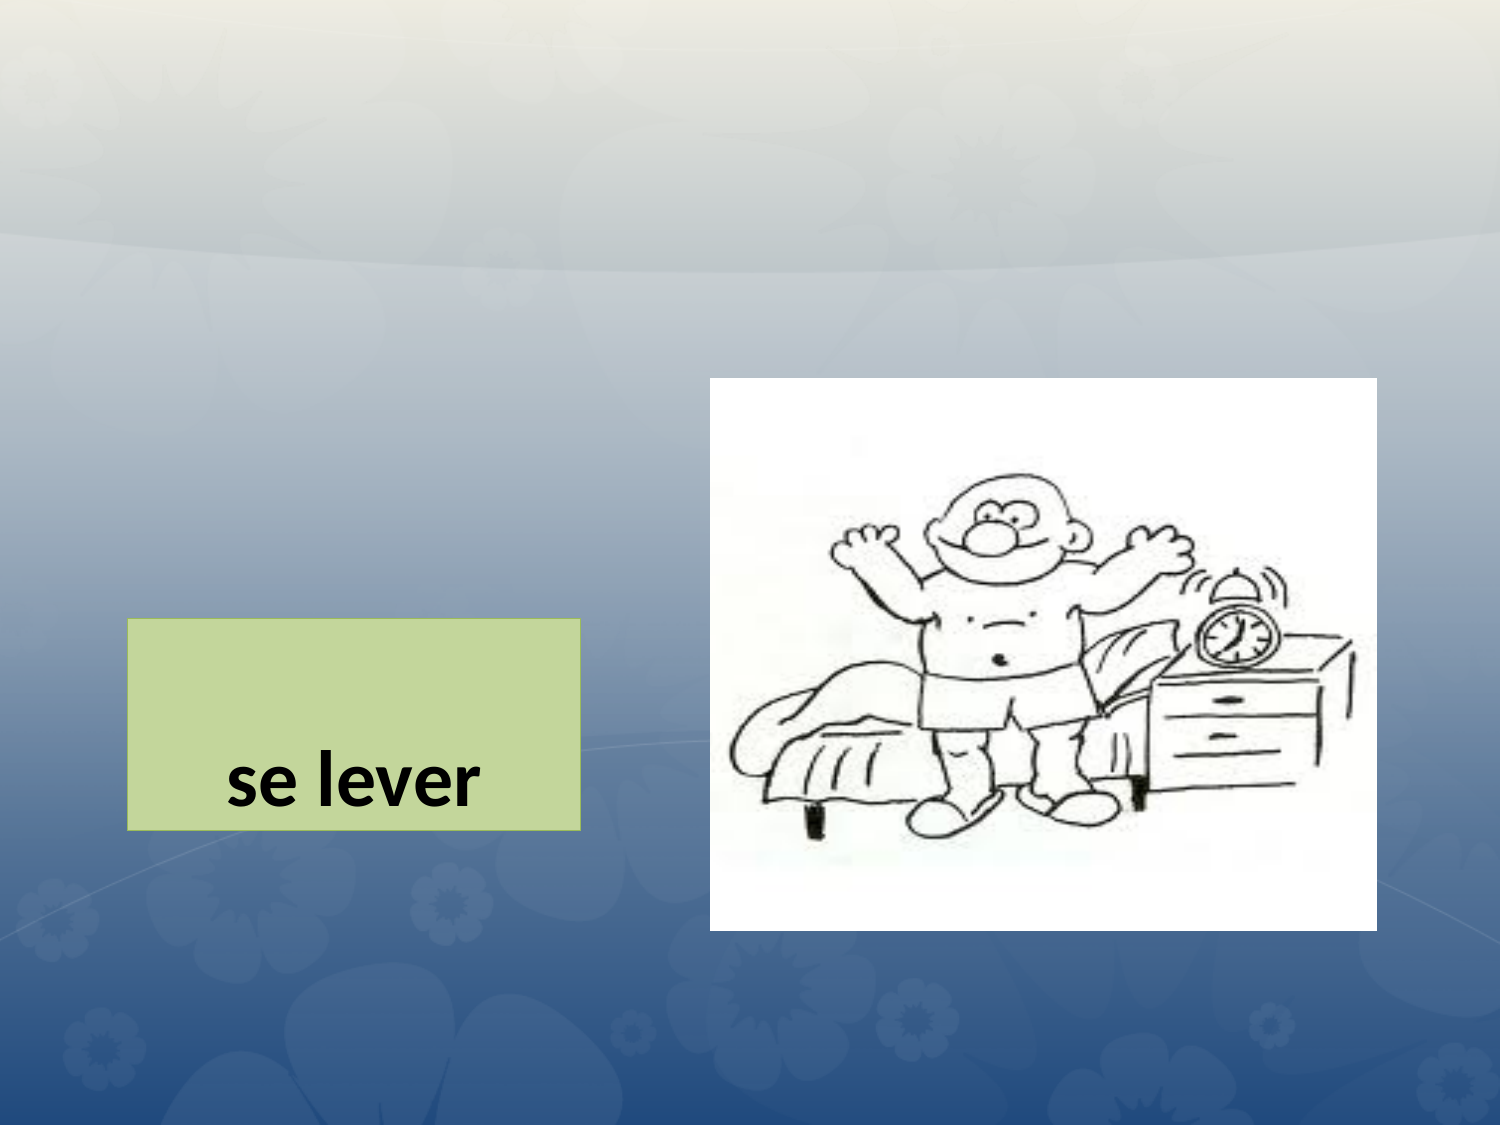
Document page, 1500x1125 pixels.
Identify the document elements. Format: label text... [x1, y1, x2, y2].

subtitle se lever [127, 618, 581, 831]
picture [0, 0, 1500, 1125]
